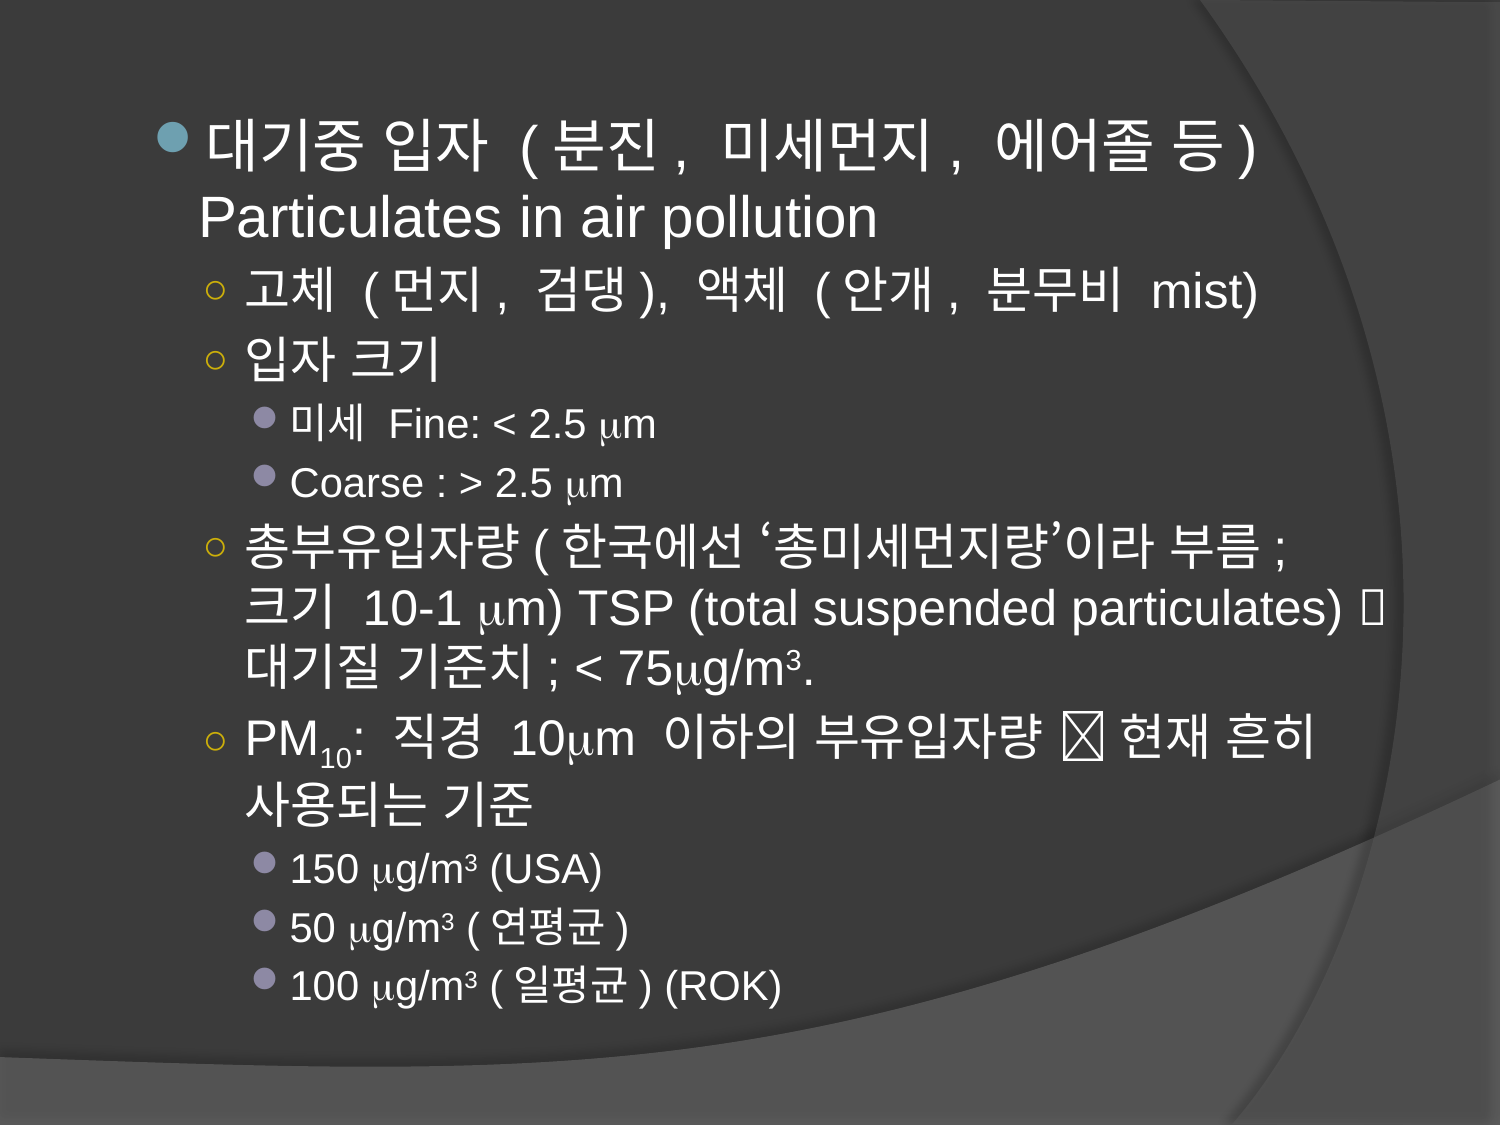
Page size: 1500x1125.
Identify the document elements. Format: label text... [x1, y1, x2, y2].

list 대기중 입자 (분진, 미세먼지, 에어졸 등) Particulates in air pollution 고체 (먼지, 검댕), 액체 (안개, 분무비 mist) 입자 크기 미세 Fine: < 2.5 mm Coarse : > 2.5 mm 총부유입자량(한국에선 ‘총미세먼지량’이라 부름; 크기 10-1 mm) TSP (total suspended particulates)  대기질 기준치; < 75mg/m3. PM10: 직경 10mm 이하의 부유입자량  현재 흔히 사용되는 기준 150 mg/m3 (USA) 50 mg/m3 (연평균) 100 mg/m3 (일평균) (ROK) [64, 101, 1412, 1094]
